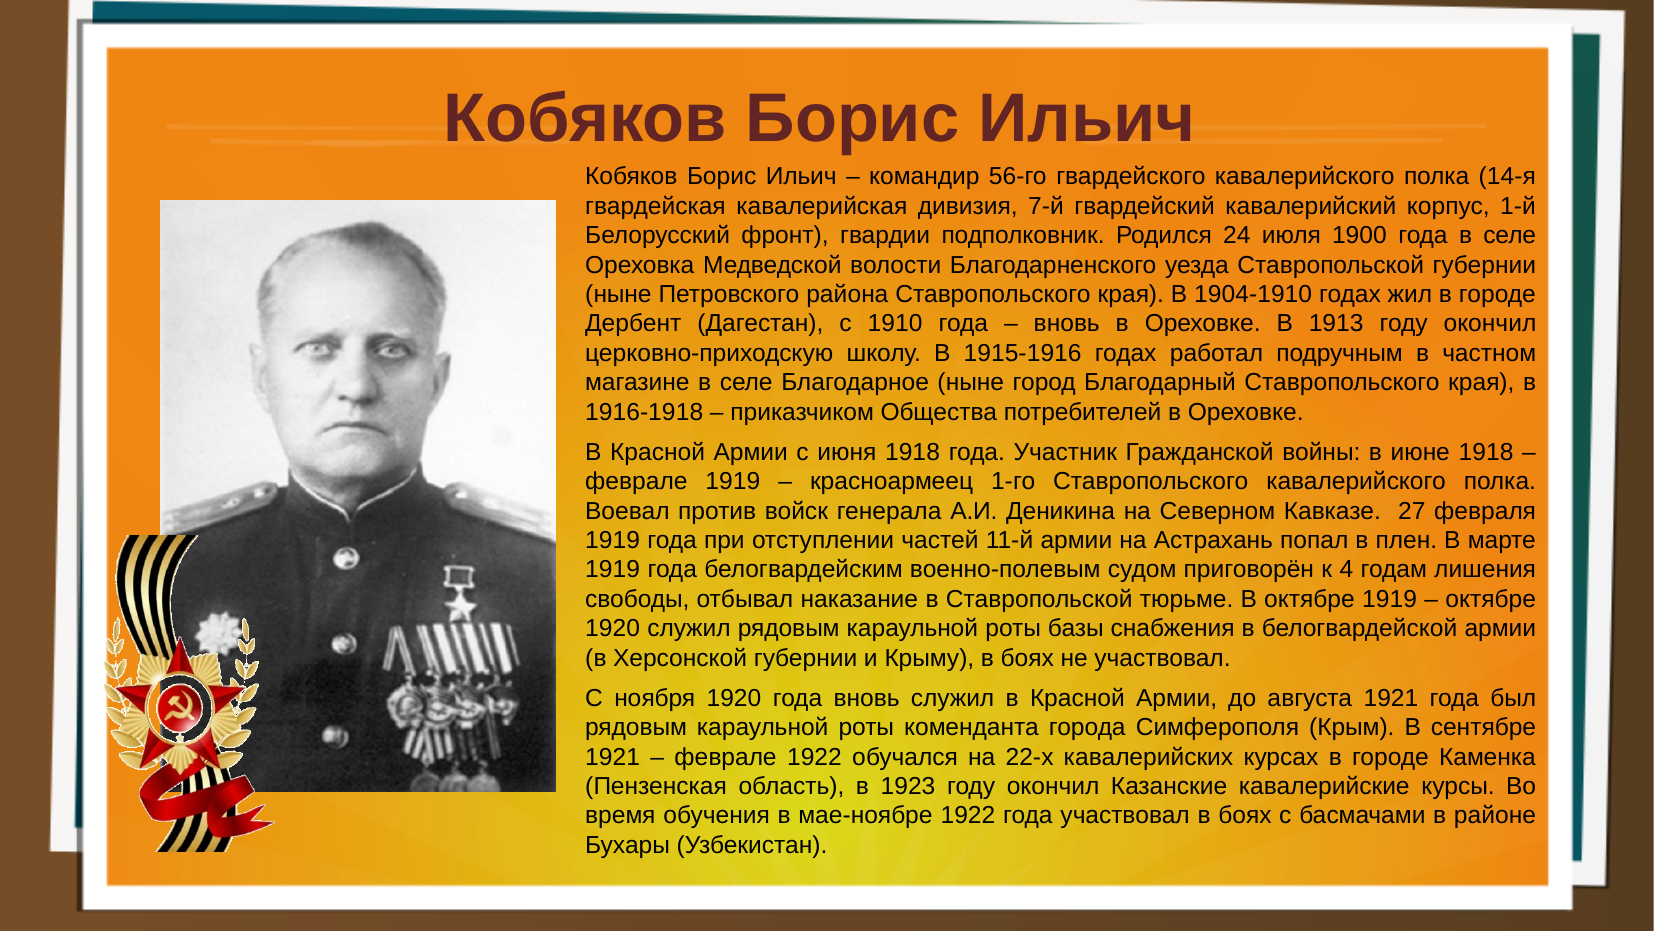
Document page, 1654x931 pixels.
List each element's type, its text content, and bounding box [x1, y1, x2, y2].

text_box Кобяков Борис Ильич [158, 31, 1482, 197]
text_box Кобяков Борис Ильич – командир 56-го гвардейского кавалерийского полка (14-я гвардейская кавалерийская дивизия, 7-й гвардейский кавалерийский корпус, 1-й Белорусский фронт), гвардии подполковник. Родился 24 июля 1900 года в селе Ореховка Медведской волости Благодарненского уезда Ставропольской губернии (ныне Петровского района Ставропольского края). В 1904-1910 годах жил в городе Дербент (Дагестан), с 1910 года – вновь в Ореховке. В 1913 году окончил церковно-приходскую школу. В 1915-1916 годах работал подручным в частном магазине в селе Благодарное (ныне город Благодарный Ставропольского края), в 1916-1918 – приказчиком Общества потребителей в Ореховке. В Красной Армии с июня 1918 года. Участник Гражданской войны: в июне 1918 – феврале 1919 – красноармеец 1-го Ставропольского кавалерийского полка. Воевал против войск генерала А.И. Деникина на Северном Кавказе. 27 февраля 1919 года при отступлении частей 11-й армии на Астрахань попал в плен. В марте 1919 года белогвардейским военно-полевым судом приговорён к 4 годам лишения свободы, отбывал наказание в Ставропольской тюрьме. В октябре 1919 – октябре 1920 служил рядовым караульной роты базы снабжения в белогвардейской армии (в Херсонской губернии и Крыму), в боях не участвовал. С ноября 1920 года вновь служил в Красной Армии, до августа 1921 года был рядовым караульной роты коменданта города Симферополя (Крым). В сентябре 1921 – феврале 1922 обучался на 22-х кавалерийских курсах в городе Каменка (Пензенская область), в 1923 году окончил Казанские кавалерийские курсы. Во время обучения в мае-ноябре 1922 года участвовал в боях с басмачами в районе Бухары (Узбекистан). [522, 160, 1538, 886]
picture [0, 0, 1654, 931]
